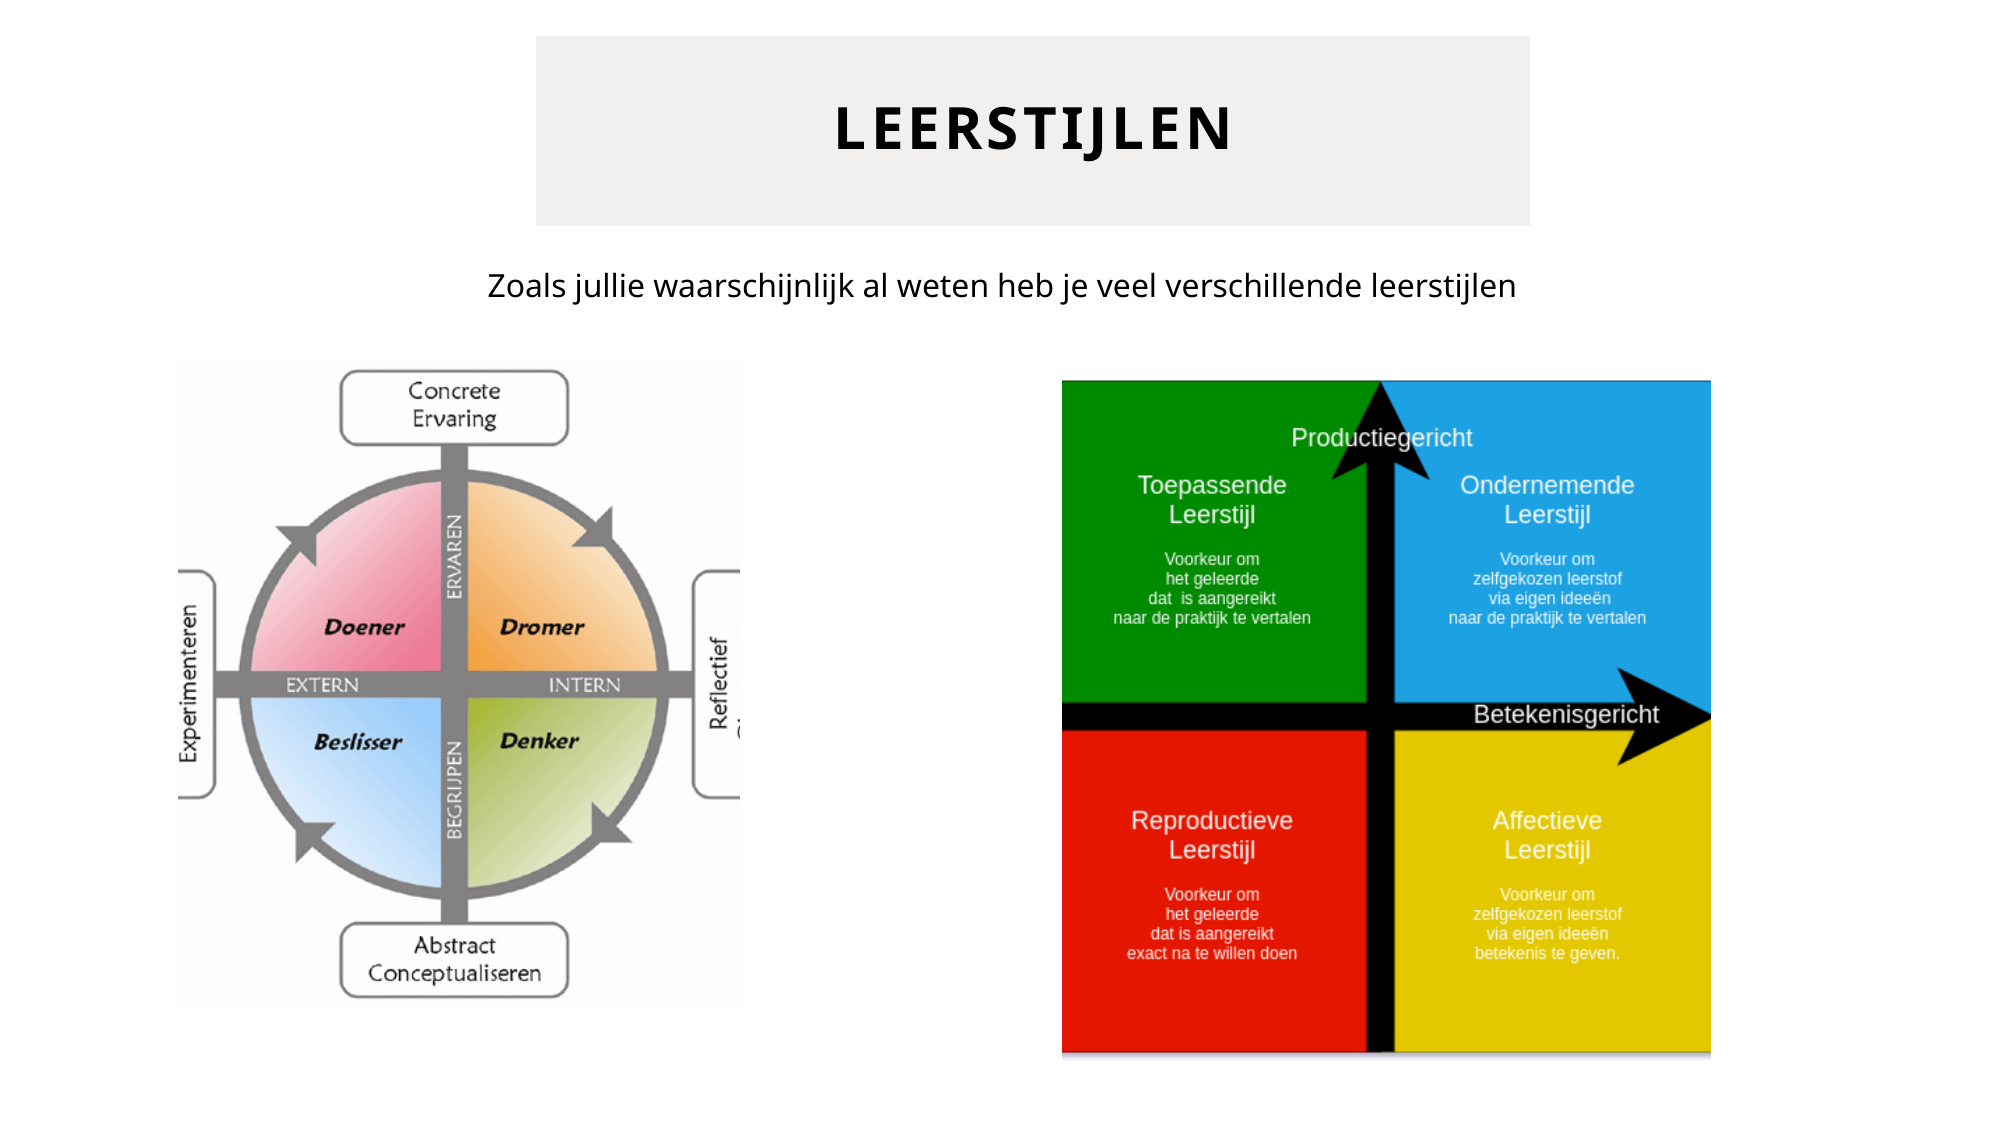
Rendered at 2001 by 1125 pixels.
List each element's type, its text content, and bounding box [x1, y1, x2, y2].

title leerstijlen [531, 31, 1536, 231]
picture [177, 357, 741, 1010]
picture [1061, 357, 1711, 1092]
list Zoals jullie waarschijnlijk al weten heb je veel verschillende leerstijlen [472, 258, 1610, 339]
